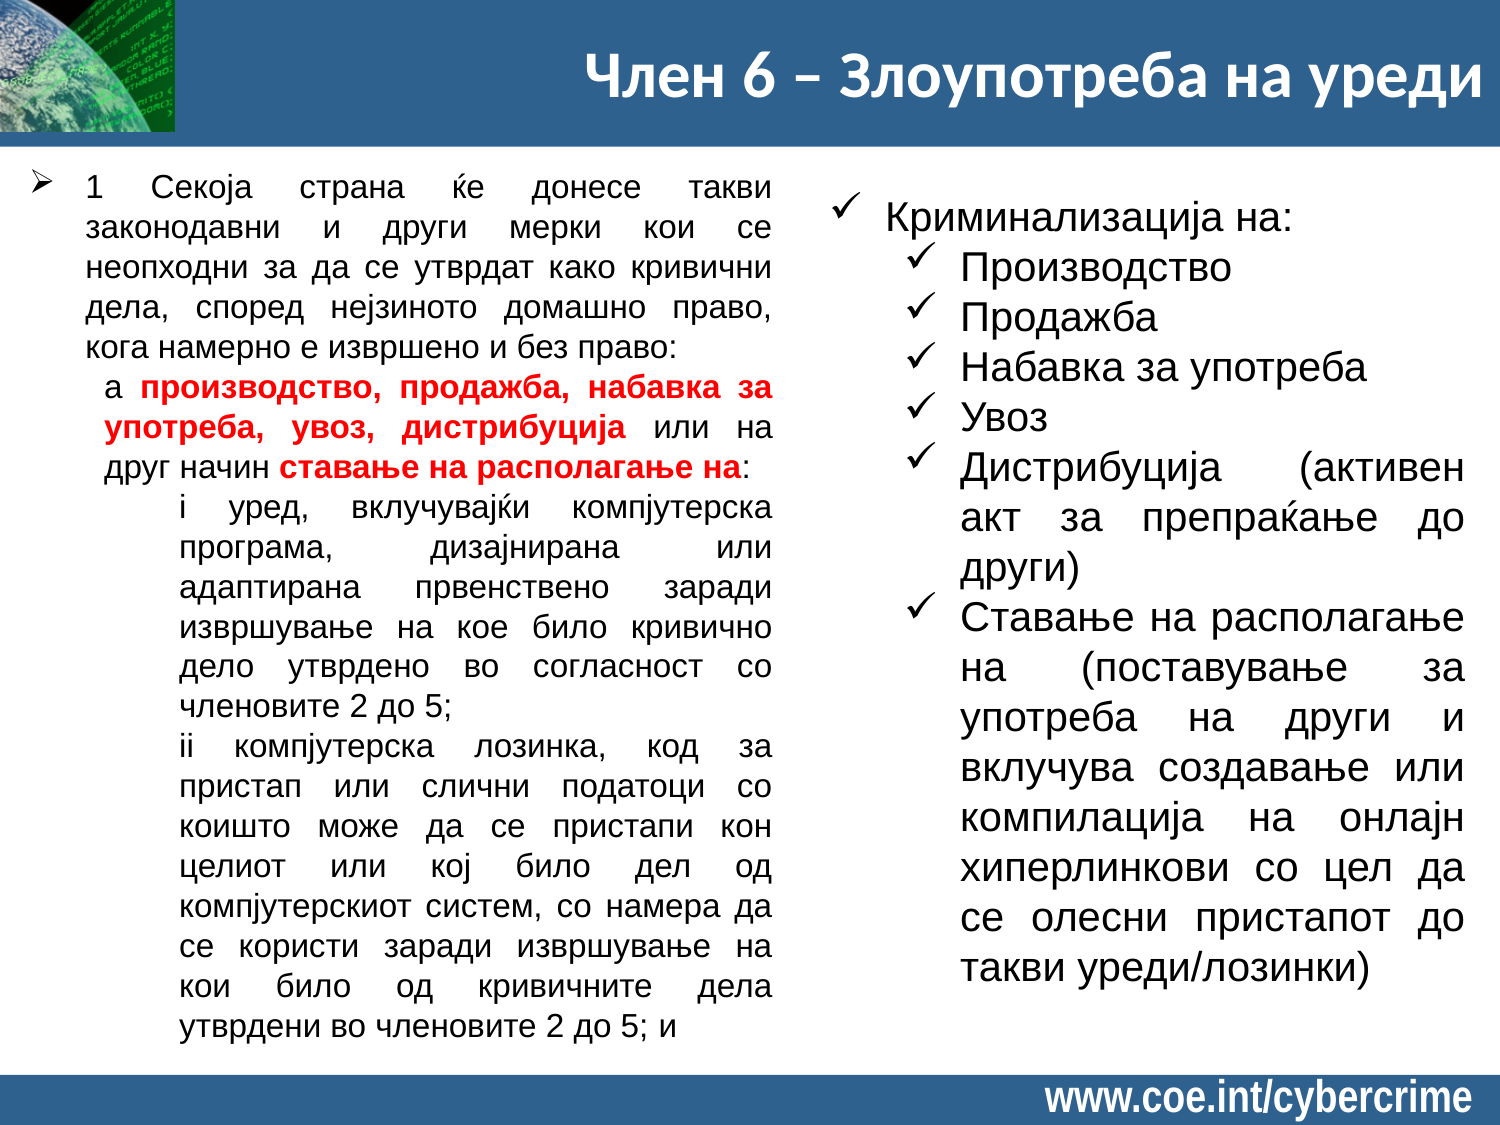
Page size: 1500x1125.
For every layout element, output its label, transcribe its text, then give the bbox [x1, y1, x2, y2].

text_box [0, 1073, 1030, 1125]
text_box Член 6 – Злоупотреба на уреди [0, 0, 1500, 149]
text_box www.coe.int/cybercrime [1030, 1059, 1500, 1125]
picture [0, 0, 175, 132]
text_box Криминализација на: Производство Продажба Набавка за употреба Увоз Дистрибуција (активен акт за препраќање до други) Ставање на располагање на (поставување за употреба на други и вклучува создавање или компилација на онлајн хиперлинкови со цел да се олесни пристапот до такви уреди/лозинки) [814, 181, 1480, 997]
text_box 1 Секоја страна ќе донесе такви законодавни и други мерки кои се неопходни за да се утврдат како кривични дела, според нејзиното домашно право, кога намерно е извршено и без право: а производство, продажба, набавка за употреба, увоз, дистрибуција или на друг начин ставање на располагање на: i уред, вклучувајќи компјутерска програма, дизајнирана или адаптирана првенствено заради извршување на кое било кривично дело утврдено во согласност со членовите 2 до 5; ii компјутерска лозинка, код за пристап или слични податоци со коишто може да се пристапи кон целиот или кој било дел од компјутерскиот систем, со намера да се користи заради извршување на кои било од кривичните дела утврдени во членовите 2 до 5; и [14, 158, 788, 1052]
